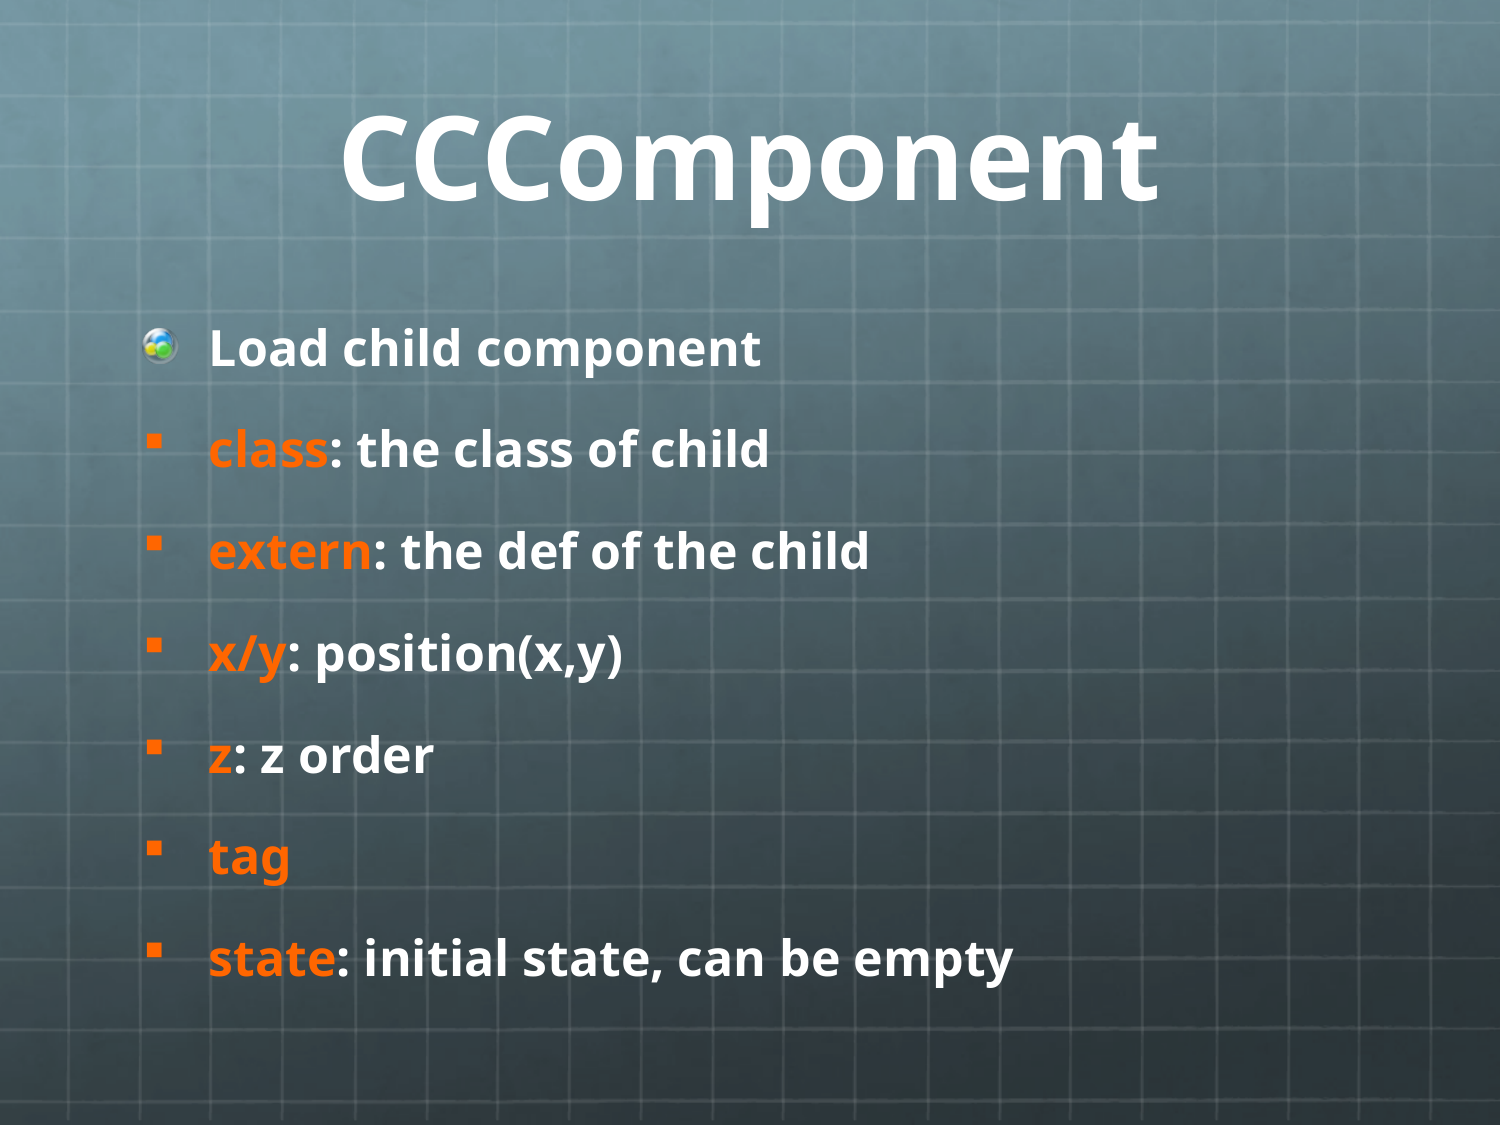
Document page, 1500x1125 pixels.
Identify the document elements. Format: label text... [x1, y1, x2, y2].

title CCComponent [127, 17, 1372, 289]
picture [142, 328, 179, 364]
list Load child component class: the class of child extern: the def of the child x/y: position(x,y) z: z order tag state: initial state, can be empty [127, 308, 1372, 1125]
picture [0, 0, 1500, 1125]
